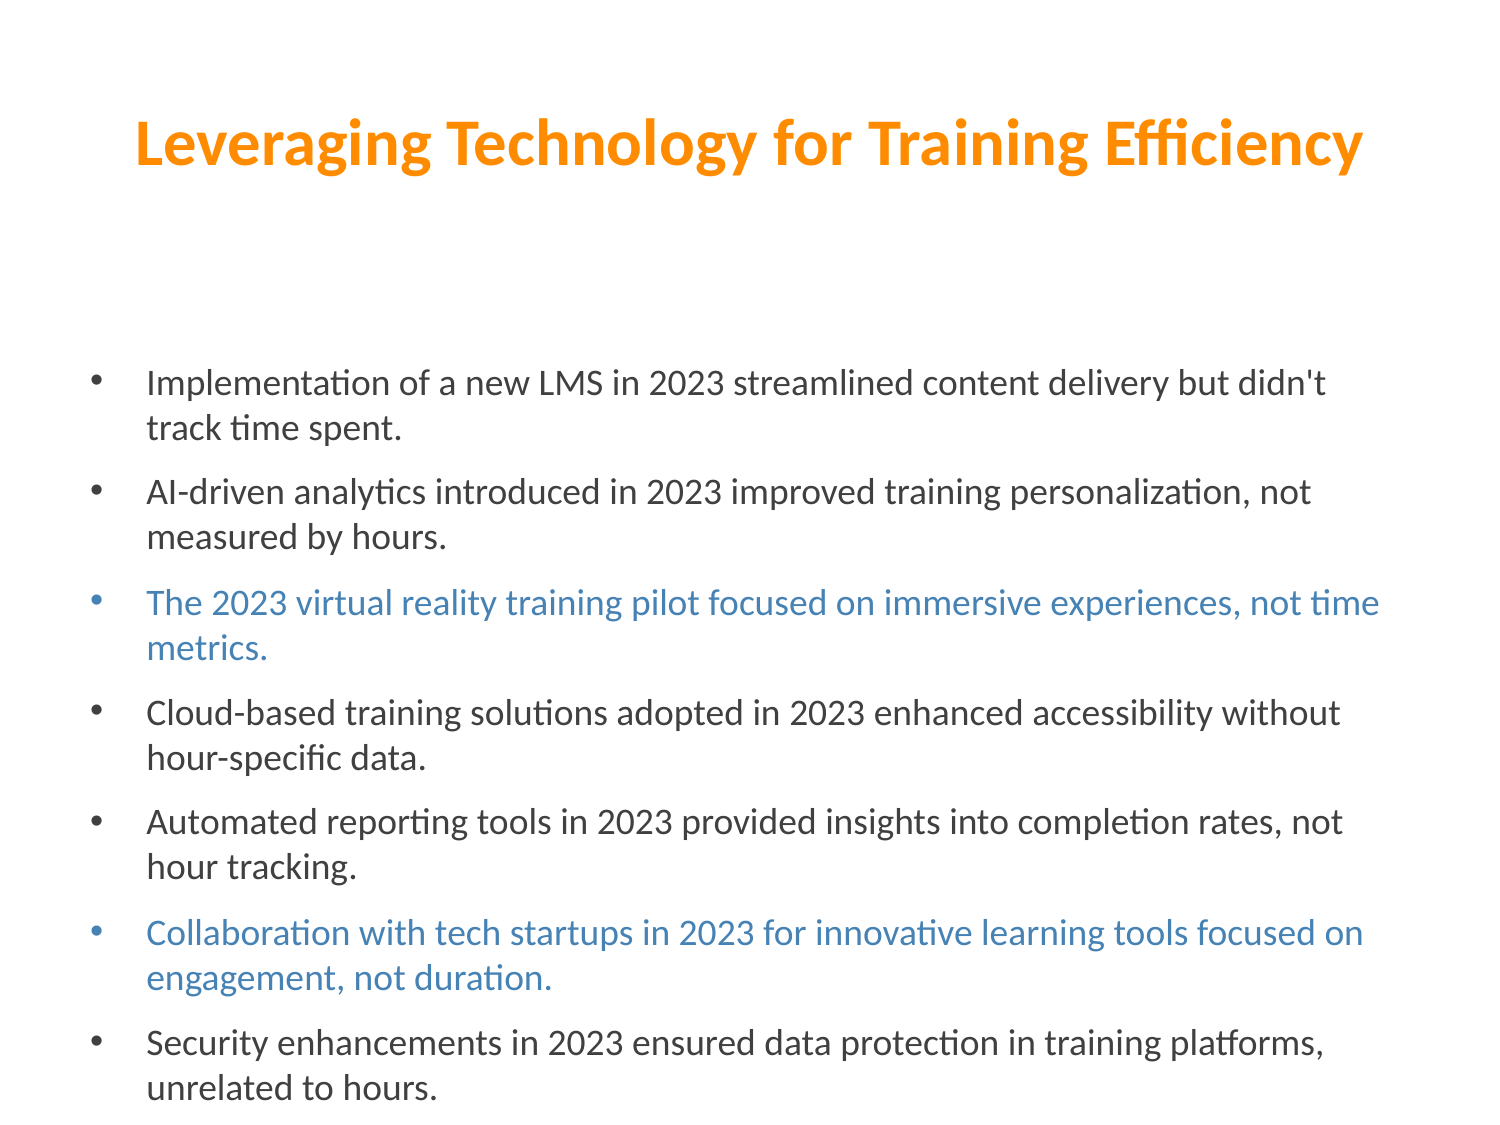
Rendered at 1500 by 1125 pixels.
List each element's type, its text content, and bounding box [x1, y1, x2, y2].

title Leveraging Technology for Training Efficiency [75, 45, 1425, 233]
list Implementation of a new LMS in 2023 streamlined content delivery but didn't track time spent. AI-driven analytics introduced in 2023 improved training personalization, not measured by hours. The 2023 virtual reality training pilot focused on immersive experiences, not time metrics. Cloud-based training solutions adopted in 2023 enhanced accessibility without hour-specific data. Automated reporting tools in 2023 provided insights into completion rates, not hour tracking. Collaboration with tech startups in 2023 for innovative learning tools focused on engagement, not duration. Security enhancements in 2023 ensured data protection in training platforms, unrelated to hours. [75, 262, 1425, 1005]
